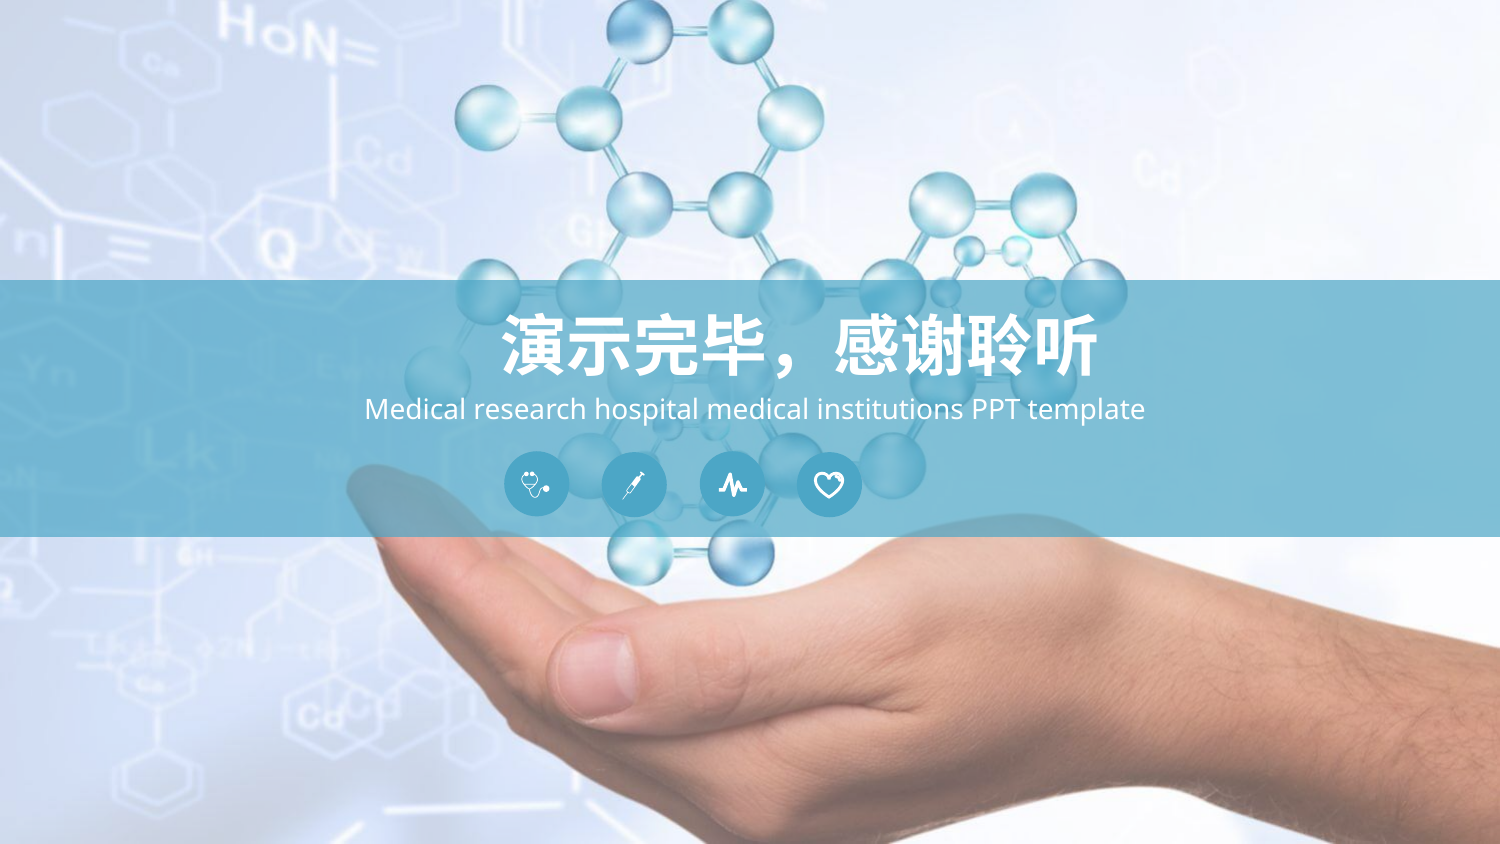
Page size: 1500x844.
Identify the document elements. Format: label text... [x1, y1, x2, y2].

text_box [601, 452, 667, 518]
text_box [0, 538, 1500, 844]
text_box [796, 452, 863, 518]
text_box 演示完毕，感谢聆听 [245, 296, 1356, 392]
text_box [699, 451, 765, 517]
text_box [504, 451, 570, 517]
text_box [0, 0, 1500, 279]
text_box Medical research hospital medical institutions PPT template [349, 383, 1500, 433]
text_box [0, 279, 1500, 538]
